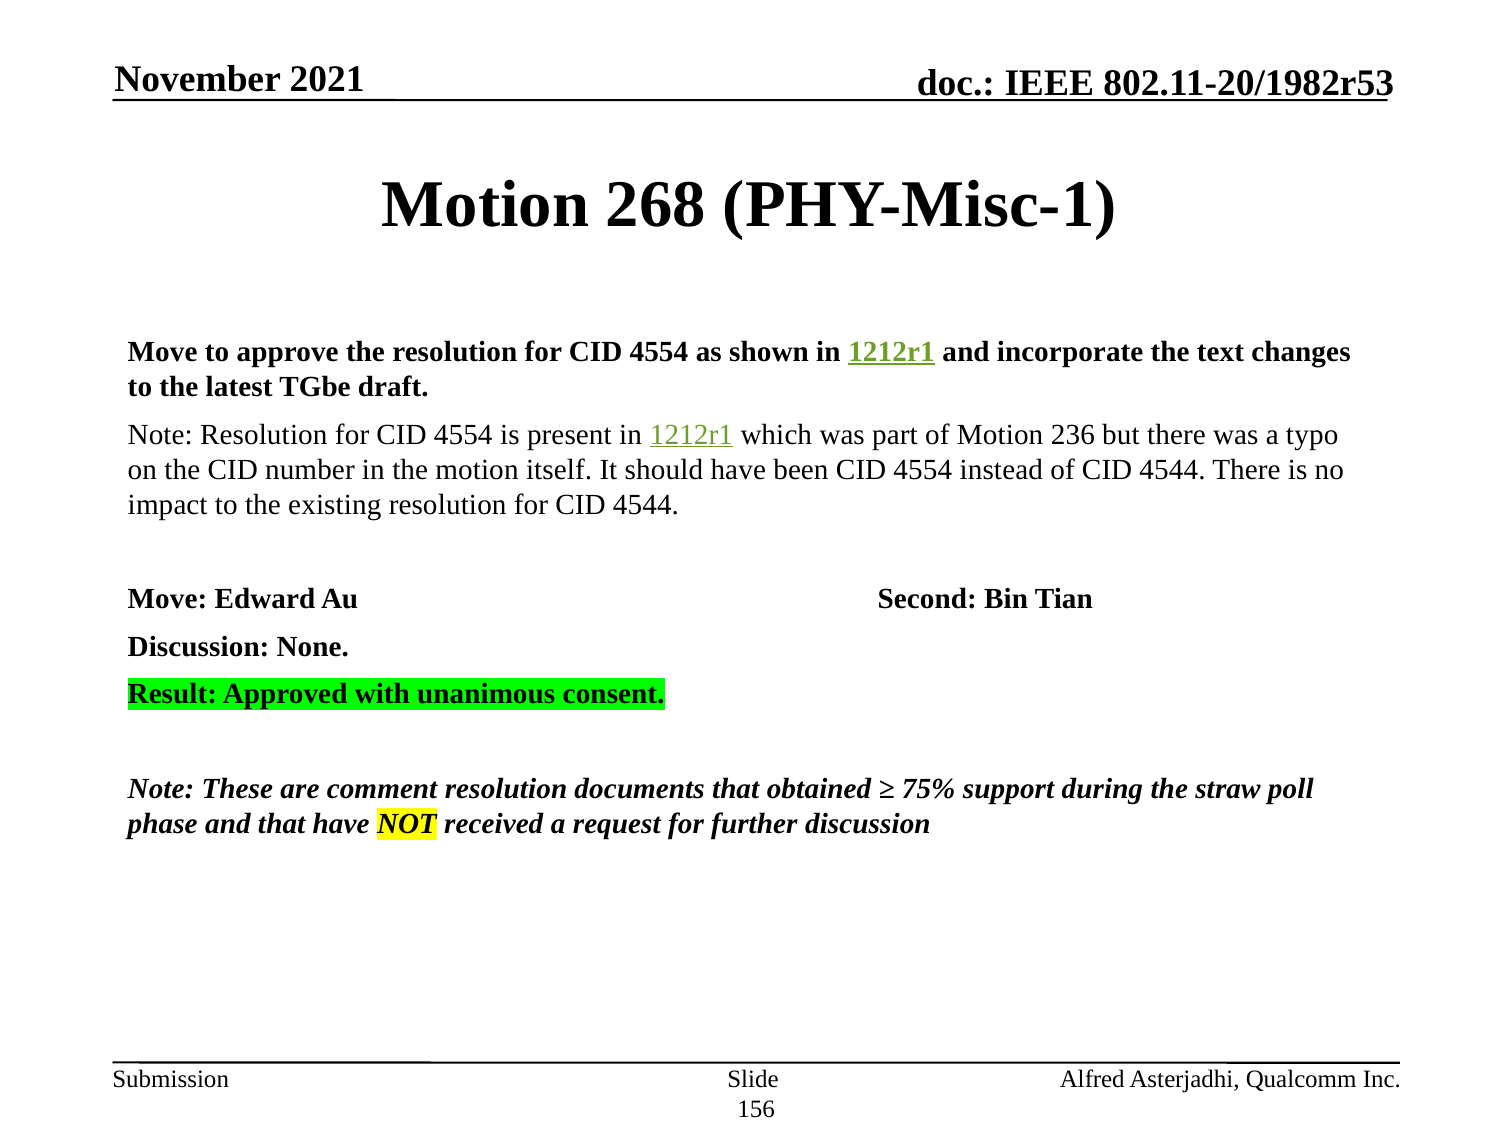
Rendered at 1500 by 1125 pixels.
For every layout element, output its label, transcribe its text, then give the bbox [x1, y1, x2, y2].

list Move to approve the resolution for CID 4554 as shown in 1212r1 and incorporate the text changes to the latest TGbe draft. Note: Resolution for CID 4554 is present in 1212r1 which was part of Motion 236 but there was a typo on the CID number in the motion itself. It should have been CID 4554 instead of CID 4544. There is no impact to the existing resolution for CID 4544. Move: Edward Au Second: Bin Tian Discussion: None. Result: Approved with unanimous consent. Note: These are comment resolution documents that obtained ≥ 75% support during the straw poll phase and that have NOT received a request for further discussion [112, 324, 1388, 1063]
slide_number Slide 156 [712, 1061, 800, 1123]
title Motion 268 (PHY-Misc-1) [112, 112, 1388, 288]
footer Alfred Asterjadhi, Qualcomm Inc. [878, 1061, 1402, 1093]
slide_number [114, 54, 423, 100]
